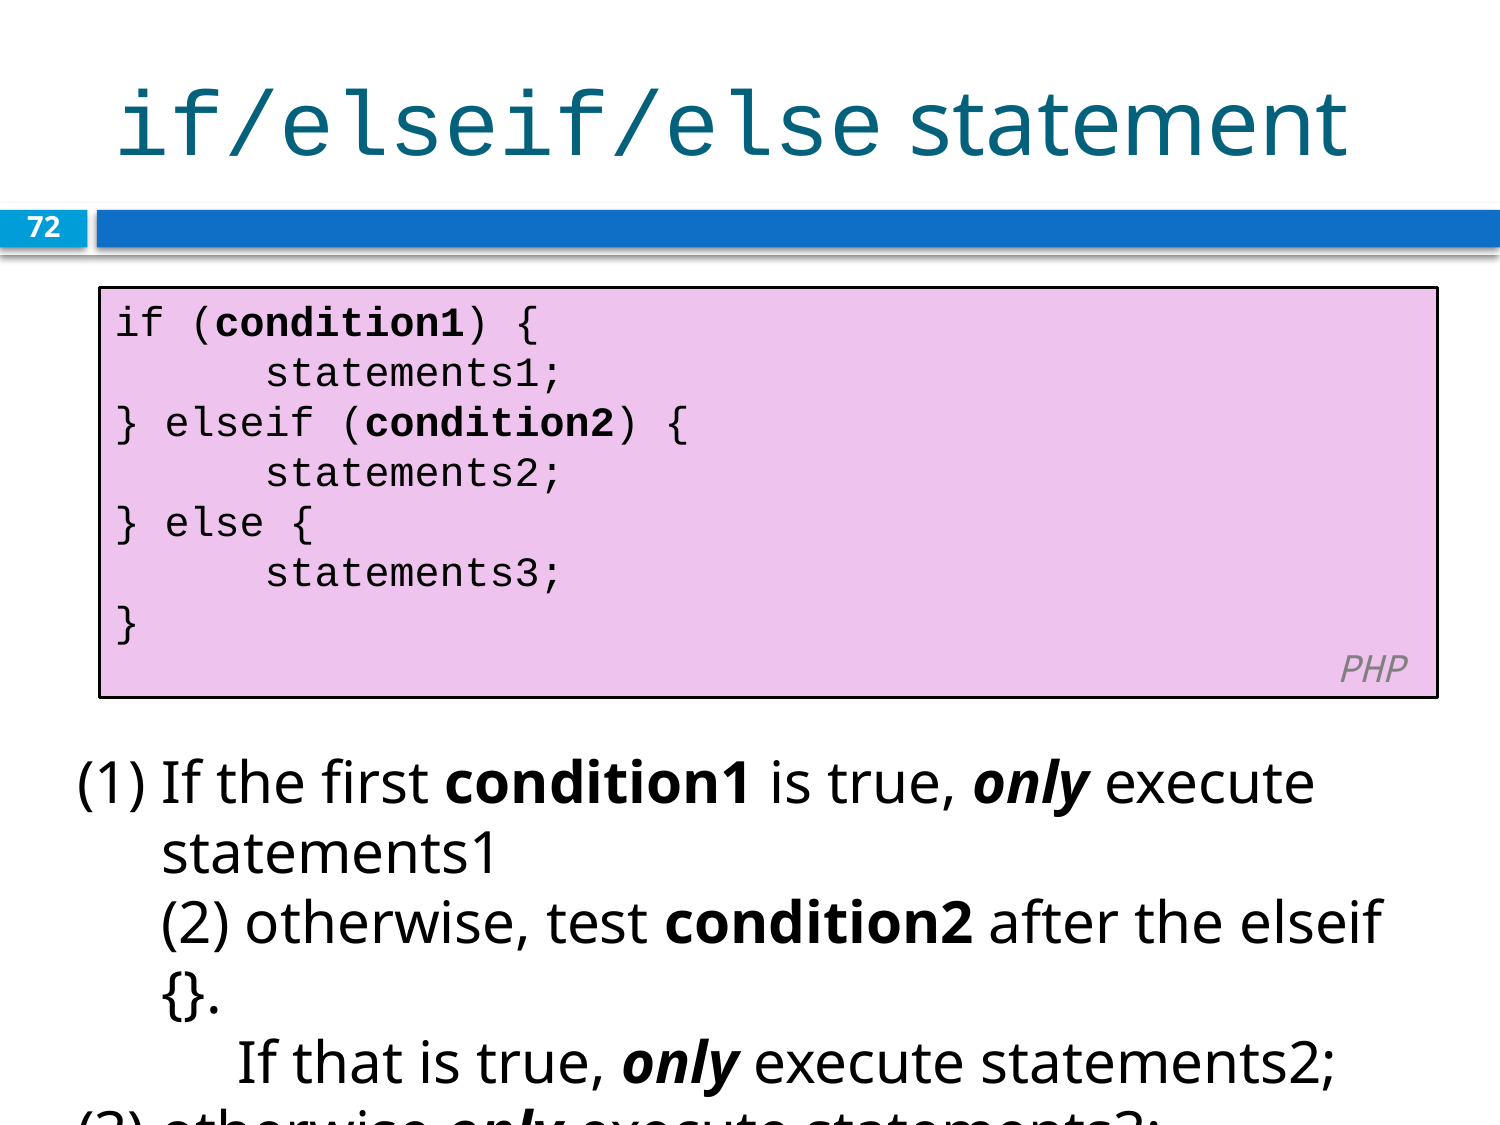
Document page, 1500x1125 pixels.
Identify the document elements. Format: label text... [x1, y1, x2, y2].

slide_number 72 [0, 208, 88, 249]
text_box If the first condition1 is true, only execute statements1 (2) otherwise, test condition2 after the elseif {}. If that is true, only execute statements2; (3) otherwise only execute statements3; [62, 737, 1438, 1125]
title if/elseif/else statement [99, 37, 1438, 201]
text_box if (condition1) { statements1; } elseif (condition2) { statements2; } else { statements3; } PHP [99, 287, 1438, 698]
